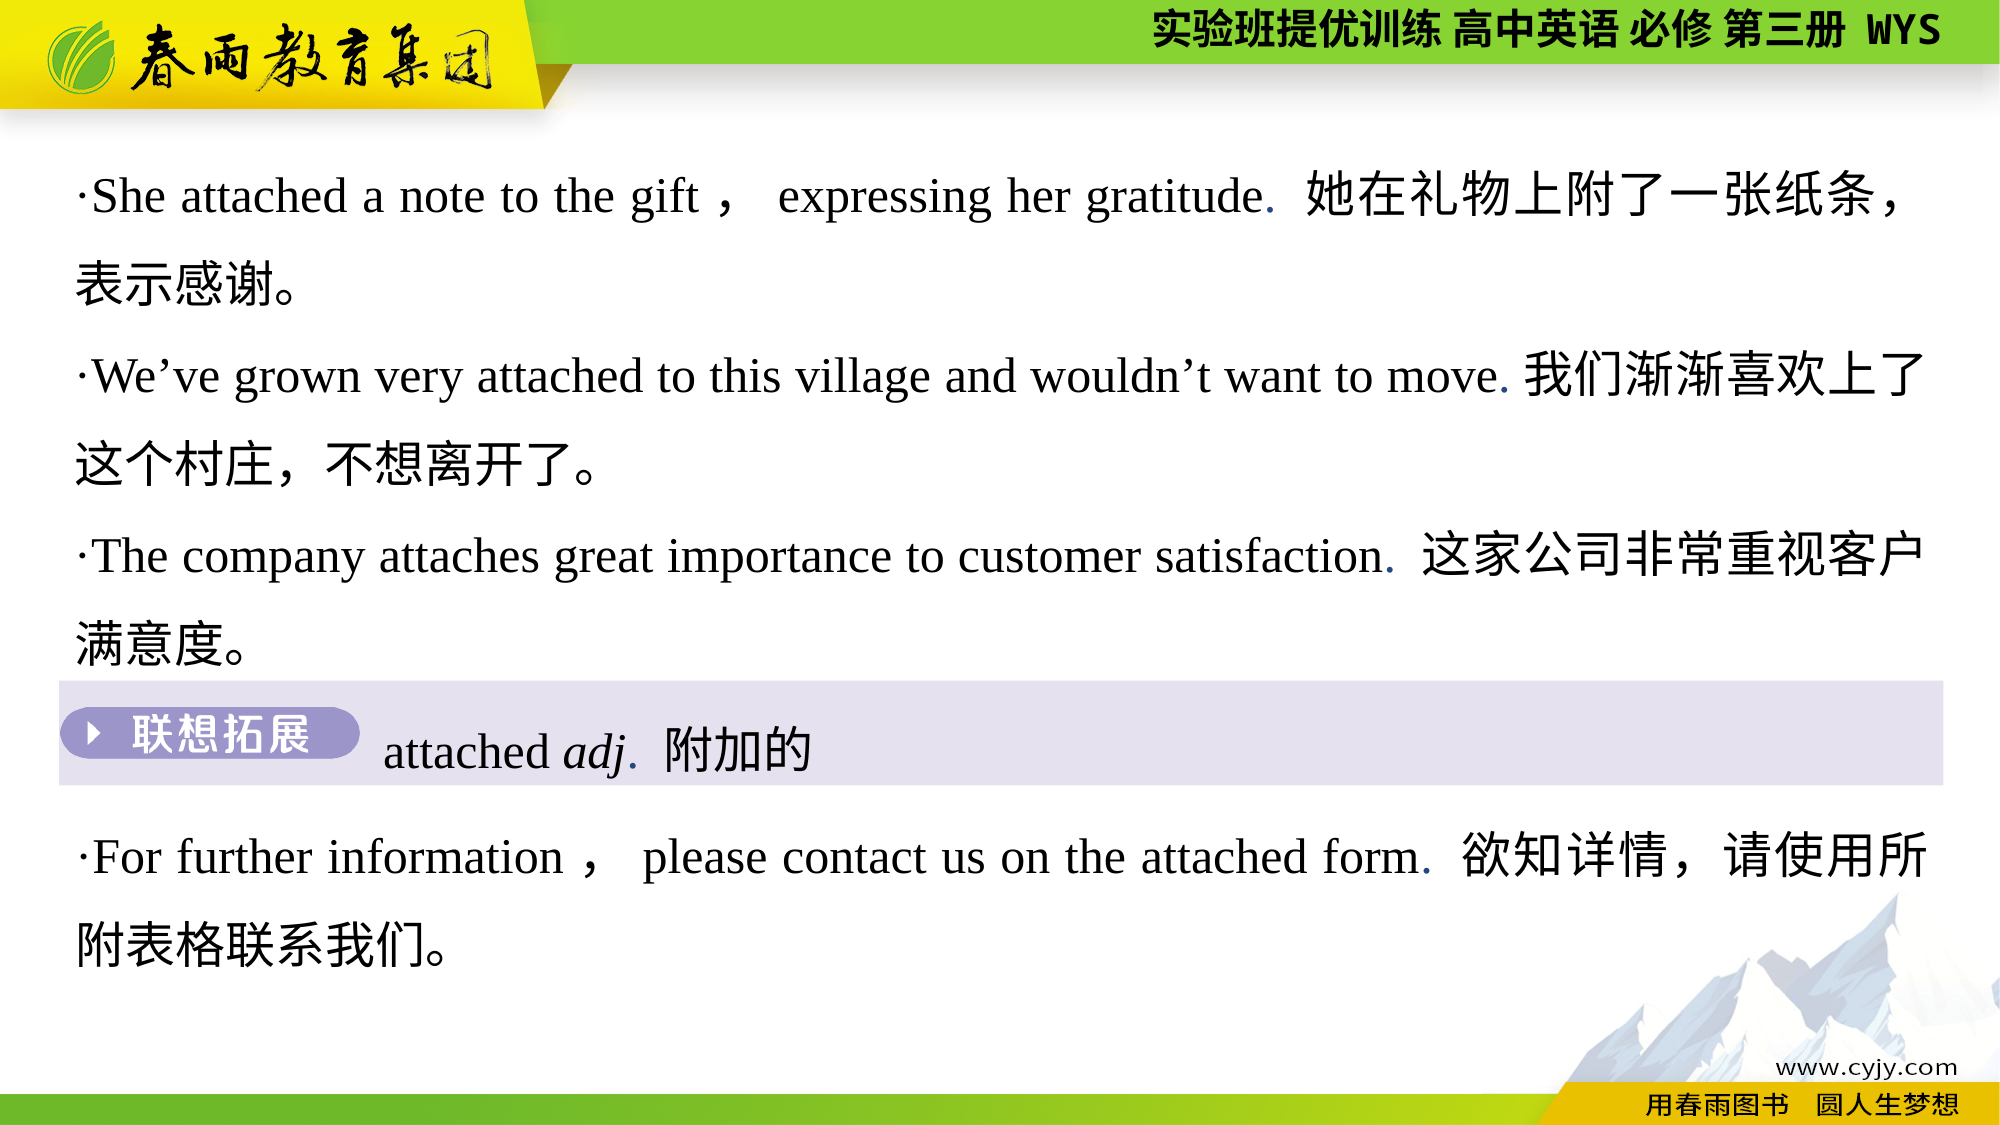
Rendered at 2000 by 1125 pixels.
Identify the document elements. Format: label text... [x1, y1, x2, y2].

list ·She attached a note to the gift，expressing her gratitude. 她在礼物上附了一张纸条，表示感谢。 ·We’ve grown very attached to this village and wouldn’t want to move.我们渐渐喜欢上了这个村庄，不想离开了。 ·The company attaches great importance to customer satisfaction. 这家公司非常重视客户满意度。 [59, 125, 1944, 675]
text_box ·For further information，please contact us on the attached form. 欲知详情，请使用所附表格联系我们。 [60, 786, 1944, 982]
text_box attached adj. 附加的 [59, 680, 1944, 786]
picture [0, 0, 2000, 1125]
